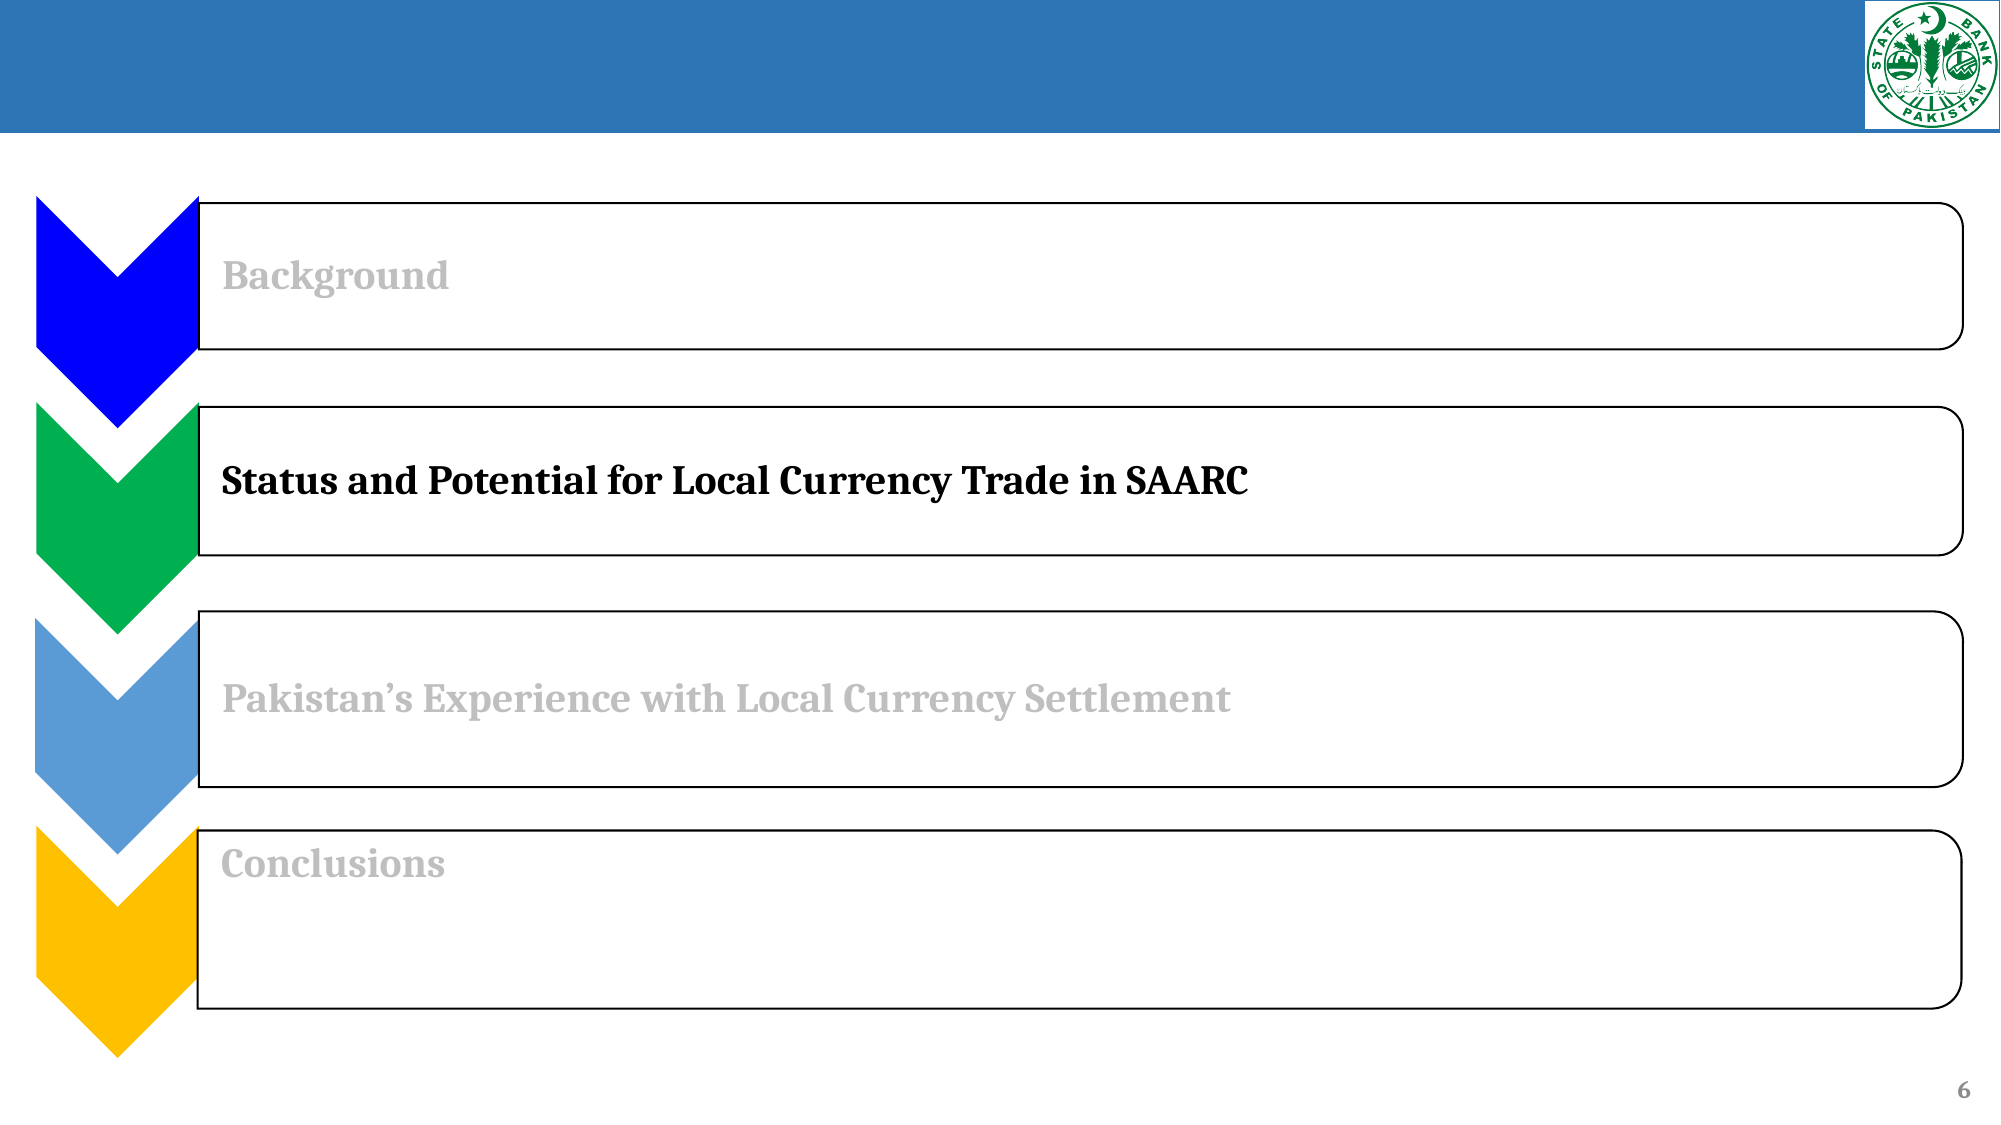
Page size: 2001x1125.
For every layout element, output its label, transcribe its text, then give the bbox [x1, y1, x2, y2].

picture [1865, 1, 1999, 129]
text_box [36, 171, 1963, 1059]
slide_number 6 [1536, 1058, 1986, 1118]
